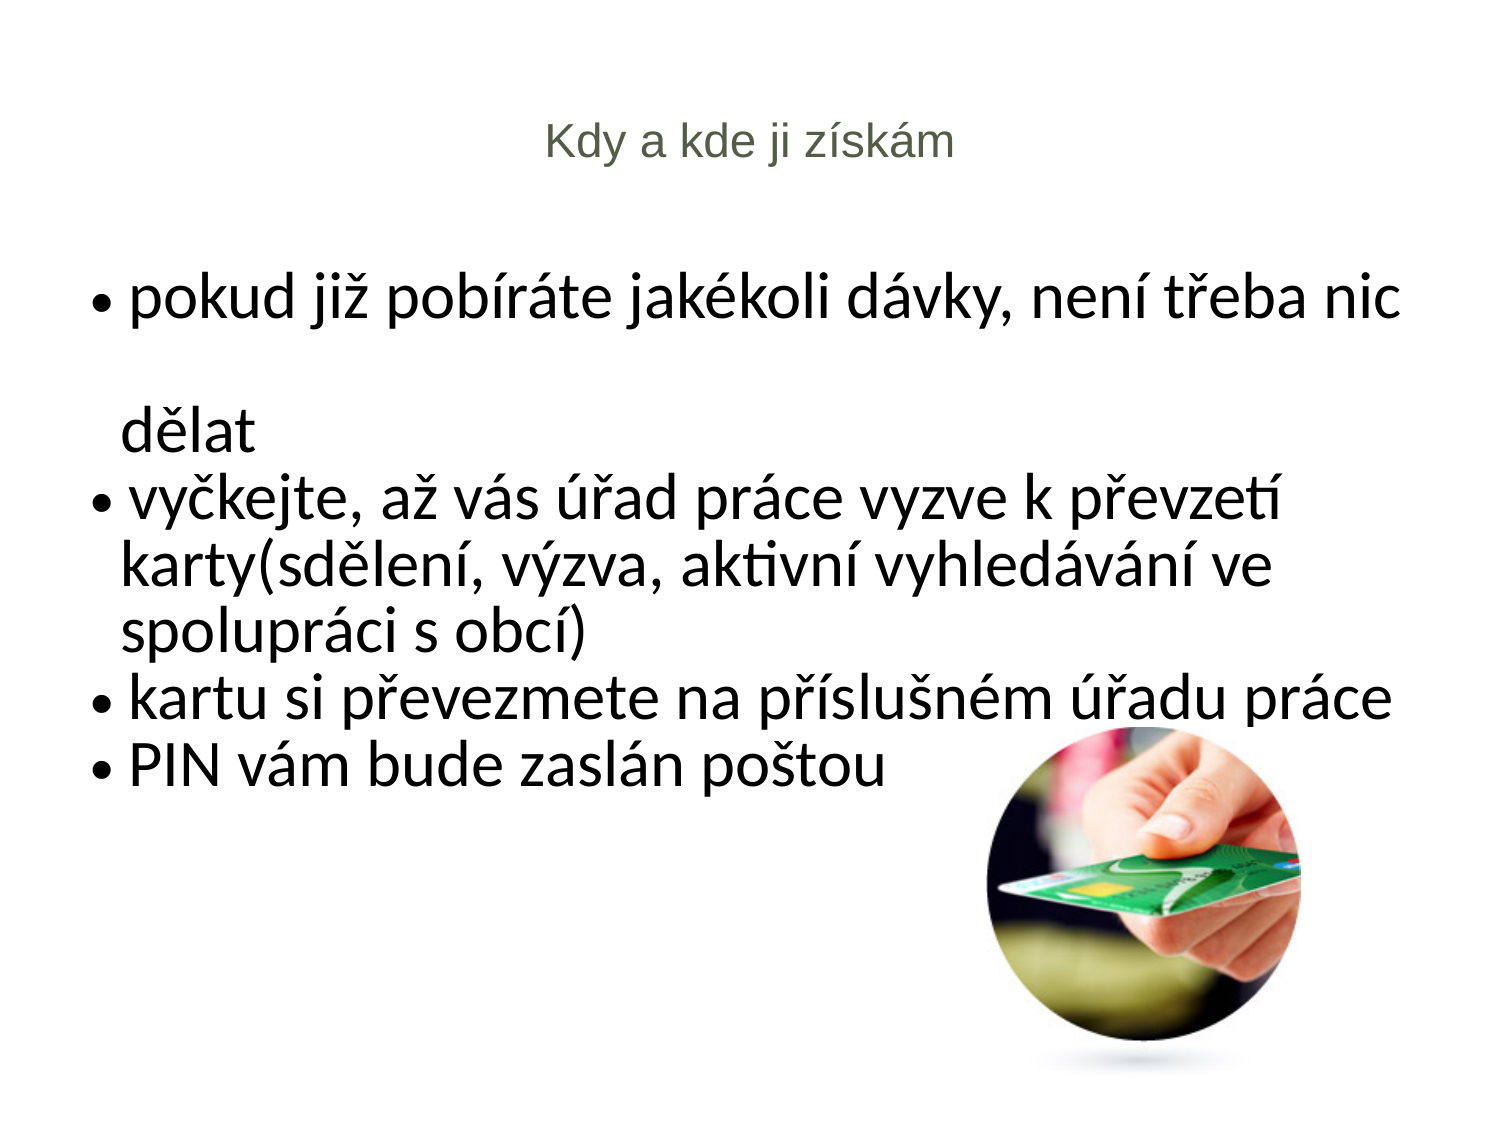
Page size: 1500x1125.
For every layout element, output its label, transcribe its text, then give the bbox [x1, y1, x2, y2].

picture [985, 727, 1301, 1080]
text_box [75, 322, 1034, 706]
table_header pokud již pobíráte jakékoli dávky, není třeba nic dělat vyčkejte, až vás úřad práce vyzve k převzetí karty(sdělení, výzva, aktivní vyhledávání ve spolupráci s obcí) kartu si převezmete na příslušném úřadu práce PIN vám bude zaslán poštou [75, 244, 1425, 866]
title Kdy a kde ji získám [75, 45, 1425, 233]
